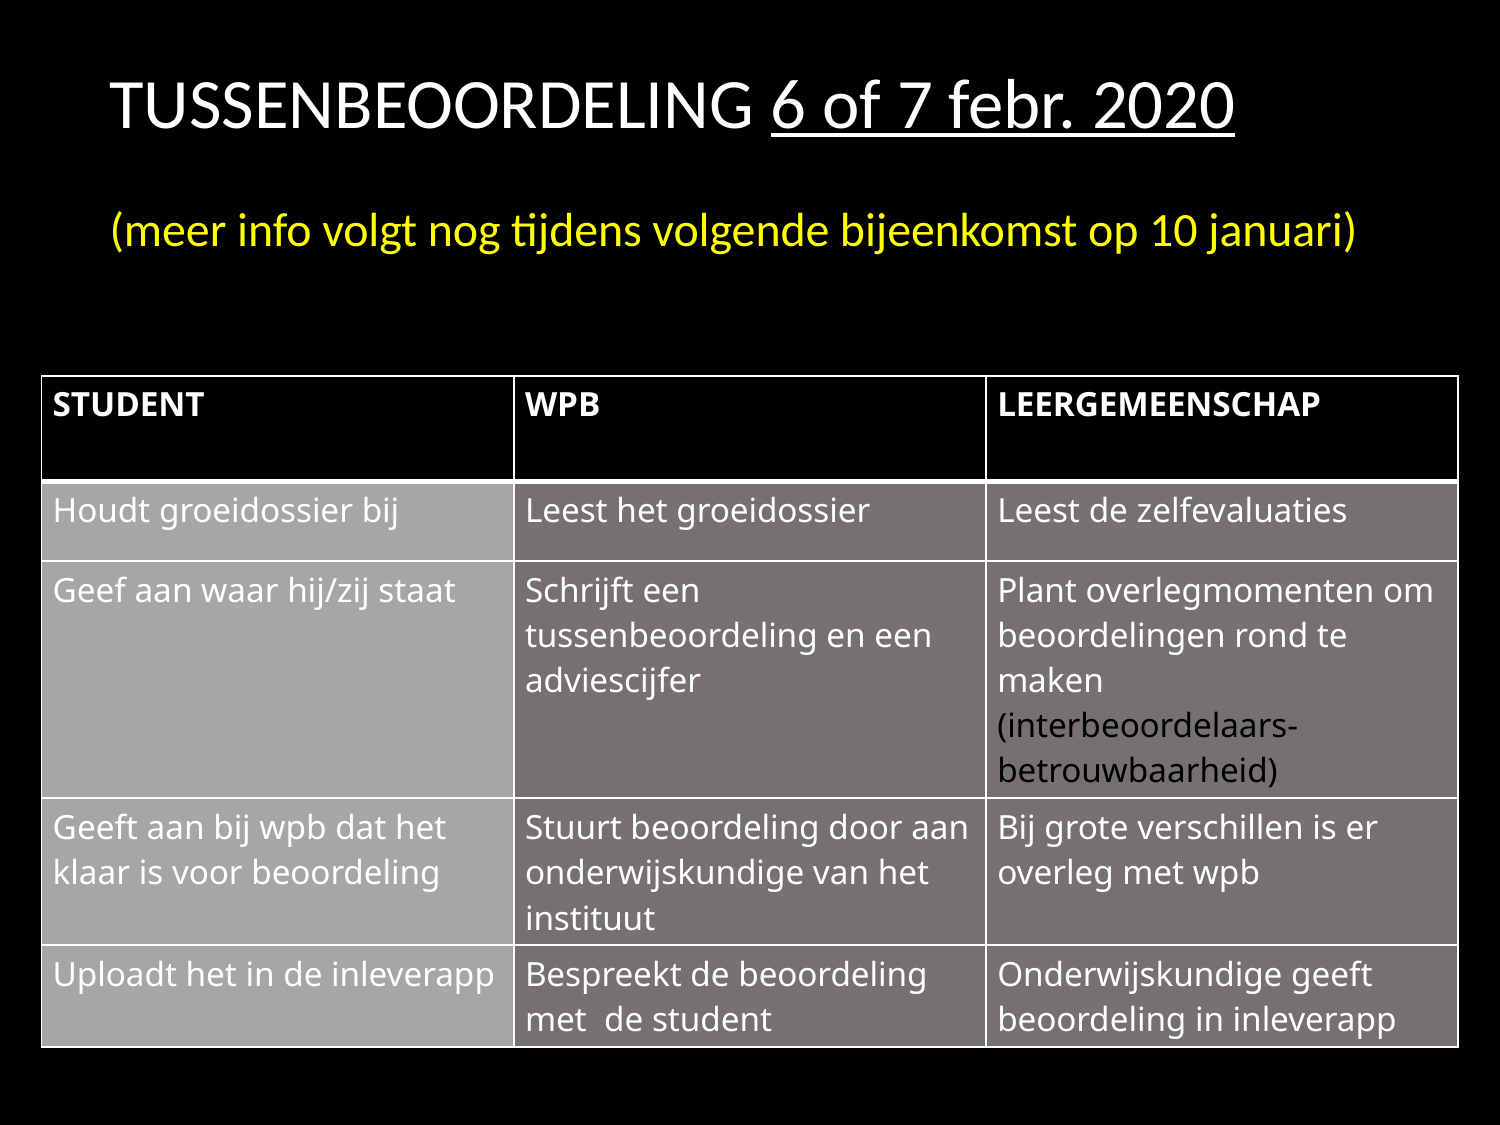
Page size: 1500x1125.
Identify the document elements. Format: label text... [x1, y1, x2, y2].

table_cell Leest het groeidossier [515, 484, 985, 560]
table_cell Geeft aan bij wpb dat het klaar is voor beoordeling [42, 799, 513, 944]
table_cell Geef aan waar hij/zij staat [42, 562, 513, 797]
table_header LEERGEMEENSCHAP [987, 377, 1457, 479]
table_header WPB [515, 377, 985, 479]
table_cell Onderwijskundige geeft beoordeling in inleverapp [987, 946, 1457, 1046]
table_cell Houdt groeidossier bij [42, 484, 513, 560]
table_cell Stuurt beoordeling door aan onderwijskundige van het instituut [515, 799, 985, 944]
table_cell Bespreekt de beoordeling met de student [515, 946, 985, 1046]
table_cell Bij grote verschillen is er overleg met wpb [987, 799, 1457, 944]
table_cell Leest de zelfevaluaties [987, 484, 1457, 560]
table_cell Uploadt het in de inleverapp [42, 946, 513, 1046]
table_cell Plant overlegmomenten om beoordelingen rond te maken (interbeoordelaars-betrouwbaarheid) [987, 562, 1457, 797]
table_header STUDENT [42, 377, 513, 479]
table_cell Schrijft een tussenbeoordeling en een adviescijfer [515, 562, 985, 797]
title tussenbeoordeling 6 of 7 febr. 2020 (meer info volgt nog tijdens volgende bijeenkomst op 10 januari) [94, 55, 1443, 264]
